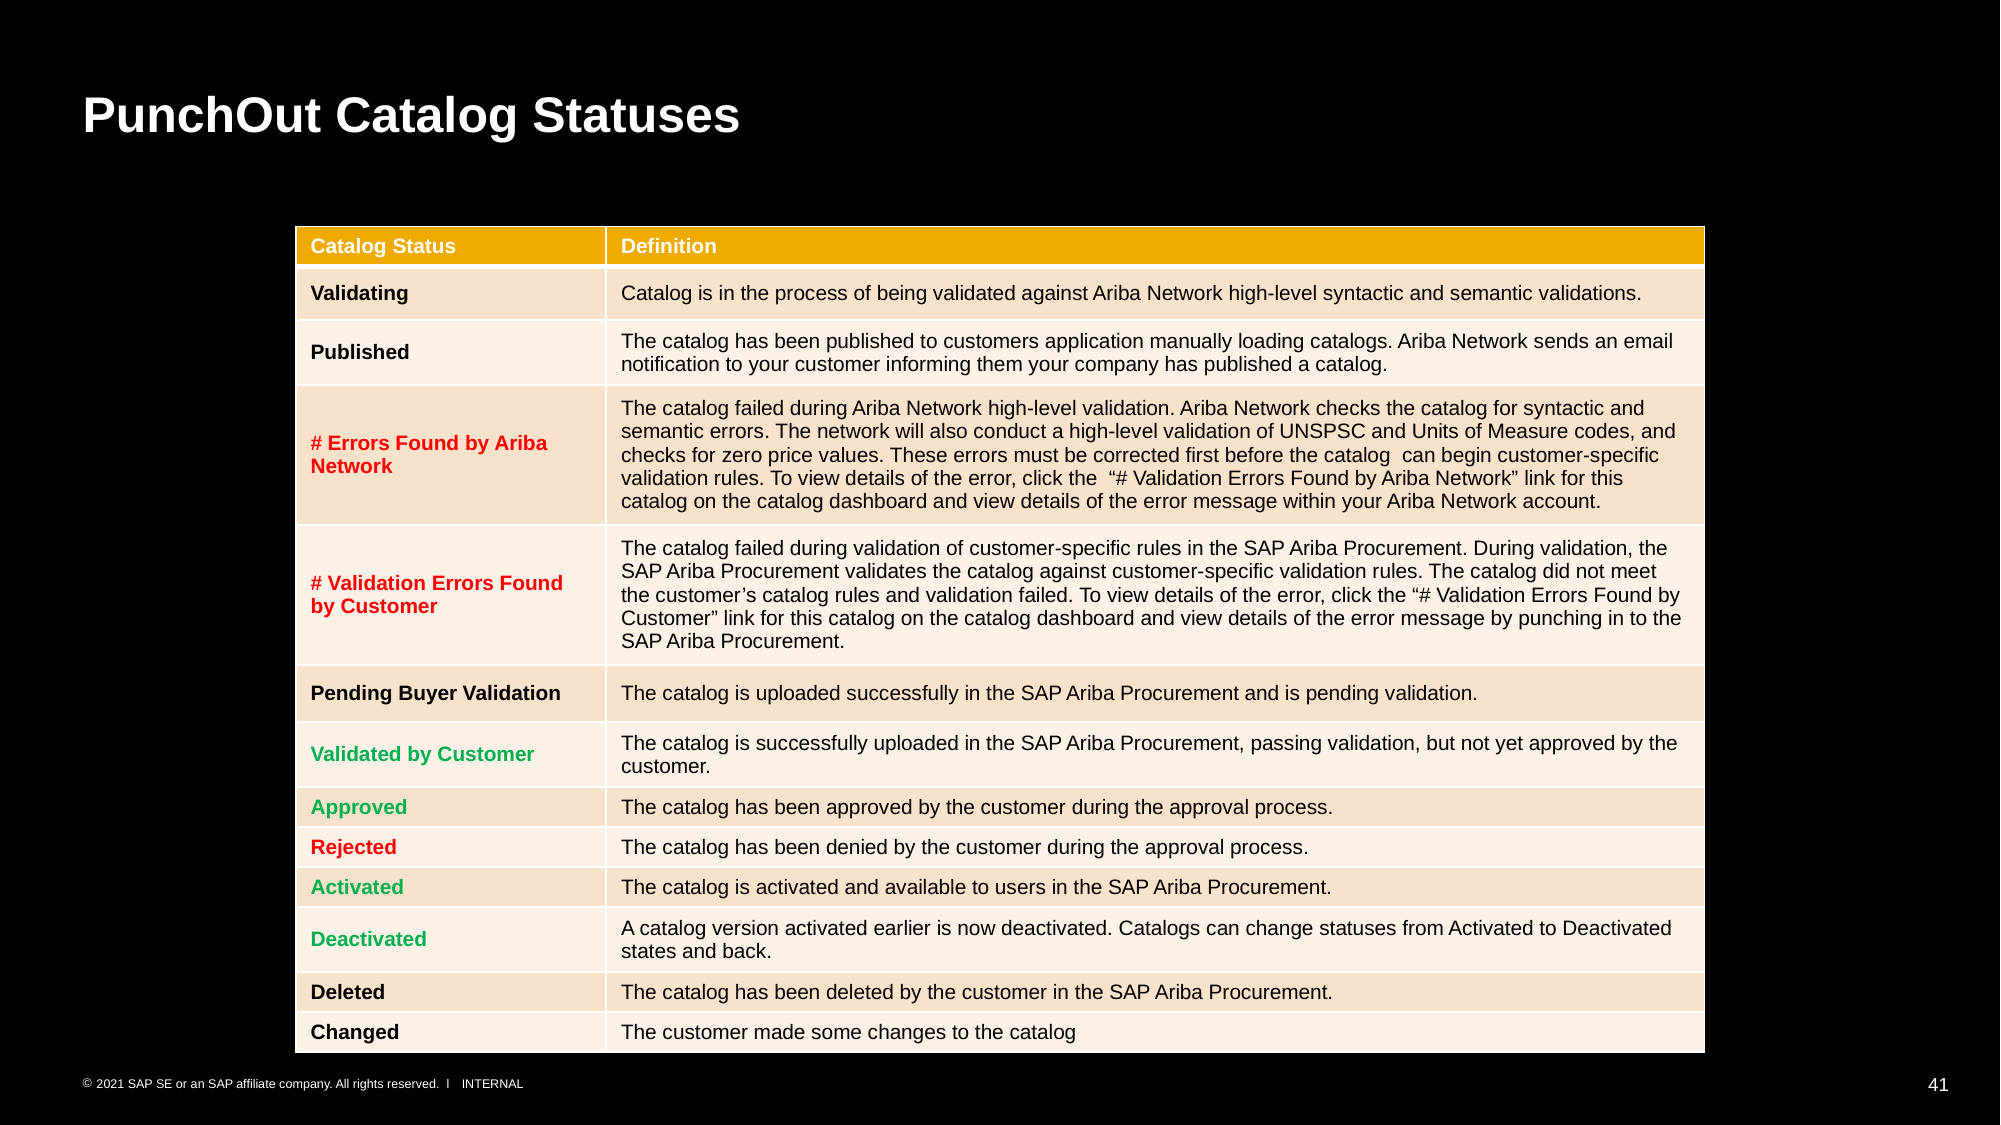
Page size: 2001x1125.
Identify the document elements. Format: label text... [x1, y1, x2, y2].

table_cell The catalog is uploaded successfully in the SAP Ariba Procurement and is pending validation. [607, 666, 1704, 721]
table_header Definition [607, 227, 1704, 264]
title PunchOut Catalog Statuses [82, 82, 1918, 144]
table_cell The catalog failed during validation of customer-specific rules in the SAP Ariba Procurement. During validation, the SAP Ariba Procurement validates the catalog against customer-specific validation rules. The catalog did not meet the customer’s catalog rules and validation failed. To view details of the error, click the “# Validation Errors Found by Customer” link for this catalog on the catalog dashboard and view details of the error message by punching in to the SAP Ariba Procurement. [607, 526, 1704, 664]
table_cell Rejected [297, 828, 605, 866]
table_cell Activated [297, 868, 605, 906]
table_cell Pending Buyer Validation [297, 666, 605, 721]
table_cell Changed [297, 1013, 605, 1051]
table_cell The catalog is activated and available to users in the SAP Ariba Procurement. [607, 868, 1704, 906]
table_cell # Validation Errors Found by Customer [297, 526, 605, 664]
table_cell # Errors Found by Ariba Network [297, 386, 605, 524]
table_cell Validating [297, 269, 605, 319]
table_cell The catalog has been approved by the customer during the approval process. [607, 788, 1704, 826]
table_cell The catalog failed during Ariba Network high-level validation. Ariba Network checks the catalog for syntactic and semantic errors. The network will also conduct a high-level validation of UNSPSC and Units of Measure codes, and checks for zero price values. These errors must be corrected first before the catalog can begin customer-specific validation rules. To view details of the error, click the “# Validation Errors Found by Ariba Network” link for this catalog on the catalog dashboard and view details of the error message within your Ariba Network account. [607, 386, 1704, 524]
table_cell Deactivated [297, 908, 605, 971]
table_cell The customer made some changes to the catalog [607, 1013, 1704, 1051]
table_cell A catalog version activated earlier is now deactivated. Catalogs can change statuses from Activated to Deactivated states and back. [607, 908, 1704, 971]
table_cell Approved [297, 788, 605, 826]
table_cell The catalog has been published to customers application manually loading catalogs. Ariba Network sends an email notification to your customer informing them your company has published a catalog. [607, 321, 1704, 384]
table_cell Deleted [297, 973, 605, 1011]
table_cell The catalog has been denied by the customer during the approval process. [607, 828, 1704, 866]
table_cell The catalog has been deleted by the customer in the SAP Ariba Procurement. [607, 973, 1704, 1011]
table_cell The catalog is successfully uploaded in the SAP Ariba Procurement, passing validation, but not yet approved by the customer. [607, 723, 1704, 786]
table_cell Catalog is in the process of being validated against Ariba Network high-level syntactic and semantic validations. [607, 269, 1704, 319]
table_cell Validated by Customer [297, 723, 605, 786]
table_cell Published [297, 321, 605, 384]
table_header Catalog Status [297, 227, 605, 264]
